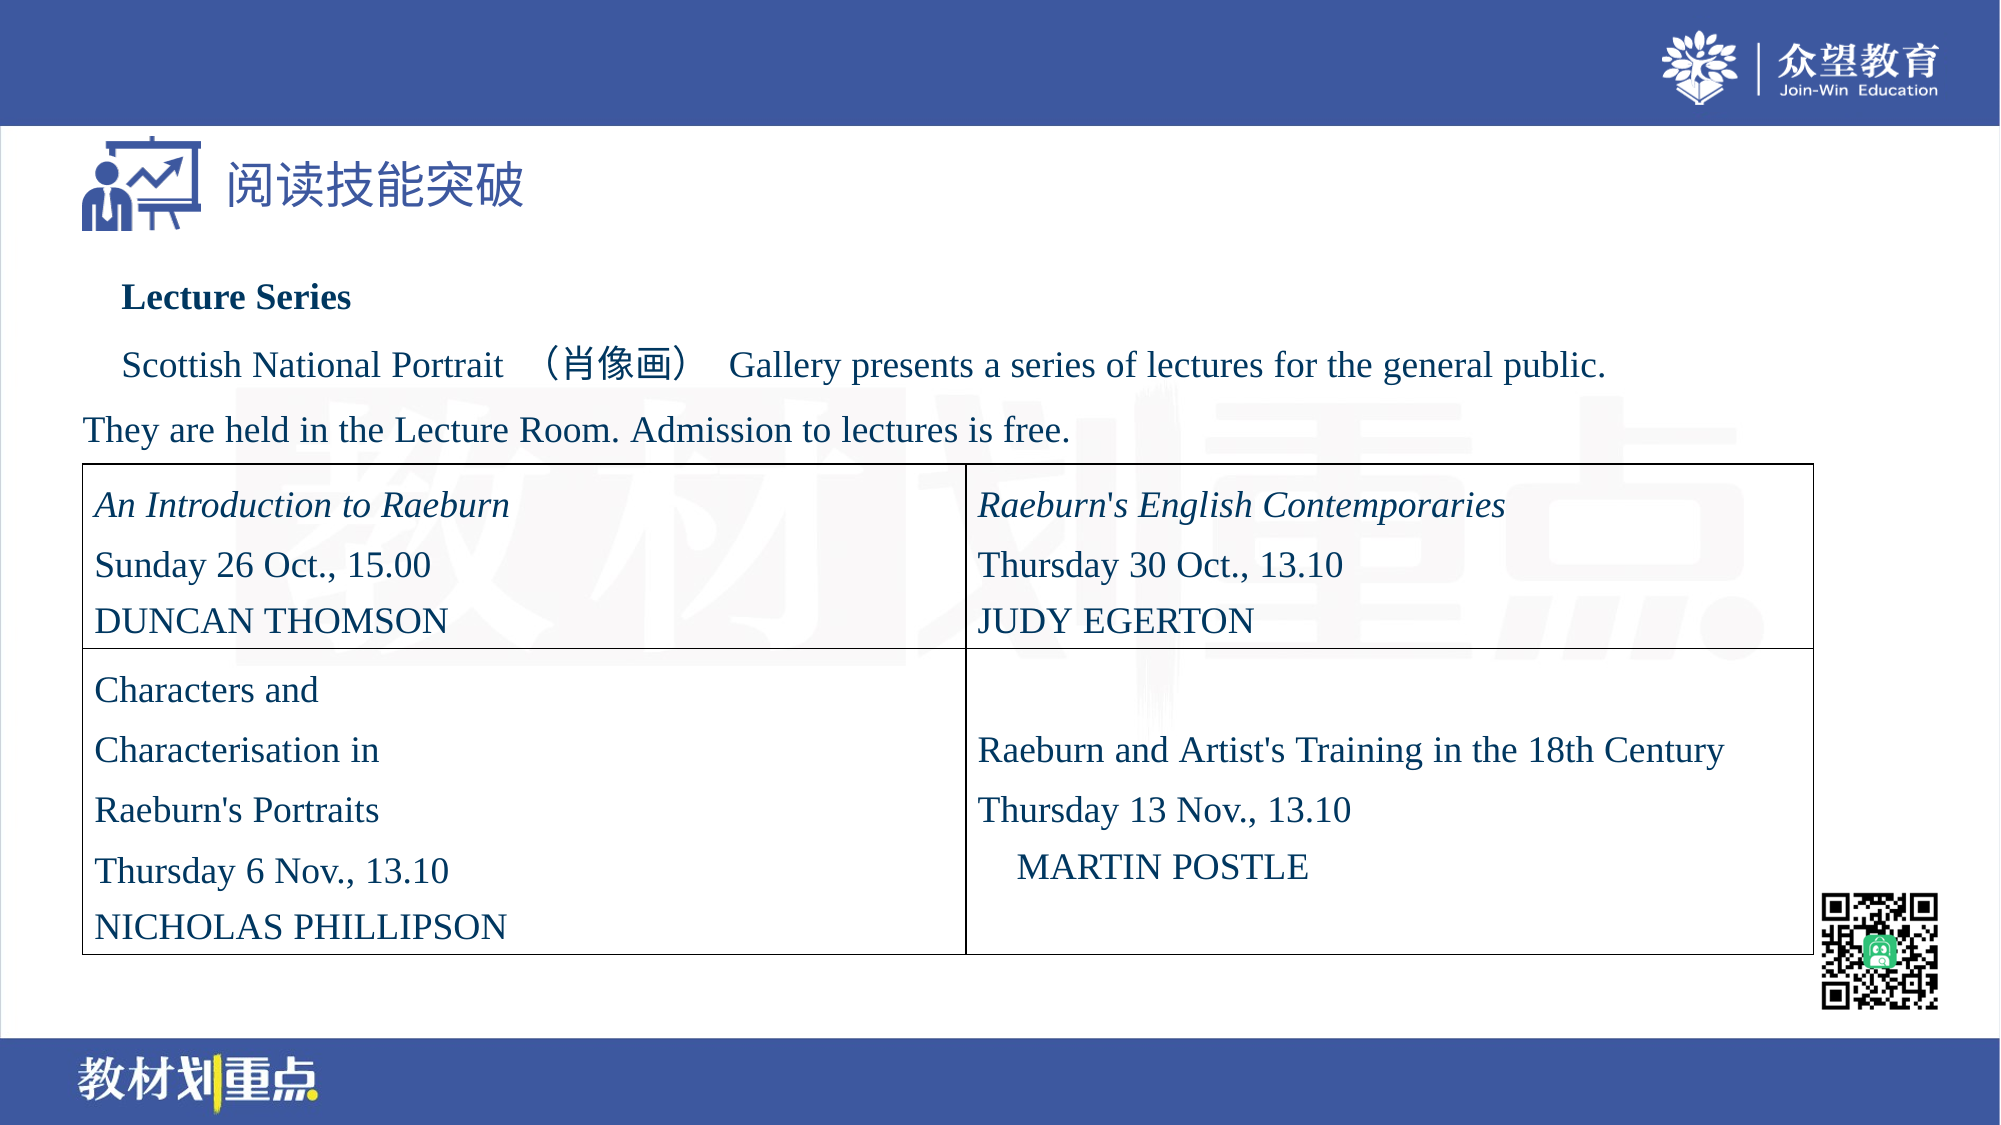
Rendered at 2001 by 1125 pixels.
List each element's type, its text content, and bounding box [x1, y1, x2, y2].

table_cell Raeburn and Artist's Training in the 18th Century Thursday 13 Nov., 13.10 MARTIN POSTLE [967, 649, 1813, 954]
table_cell Characters and Characterisation in Raeburn's Portraits Thursday 6 Nov., 13.10 NICHOLAS PHILLIPSON [83, 649, 965, 954]
text_box Lecture Series Scottish National Portrait （肖像画） Gallery presents a series of lectures for the general public. They are held in the Lecture Room. Admission to lectures is free. [82, 247, 1817, 444]
table_header An Introduction to Raeburn Sunday 26 Oct., 15.00 DUNCAN THOMSON [83, 465, 965, 648]
table_header Raeburn's English Contemporaries Thursday 30 Oct., 13.10 JUDY EGERTON [967, 465, 1813, 648]
picture [0, 0, 2000, 1125]
